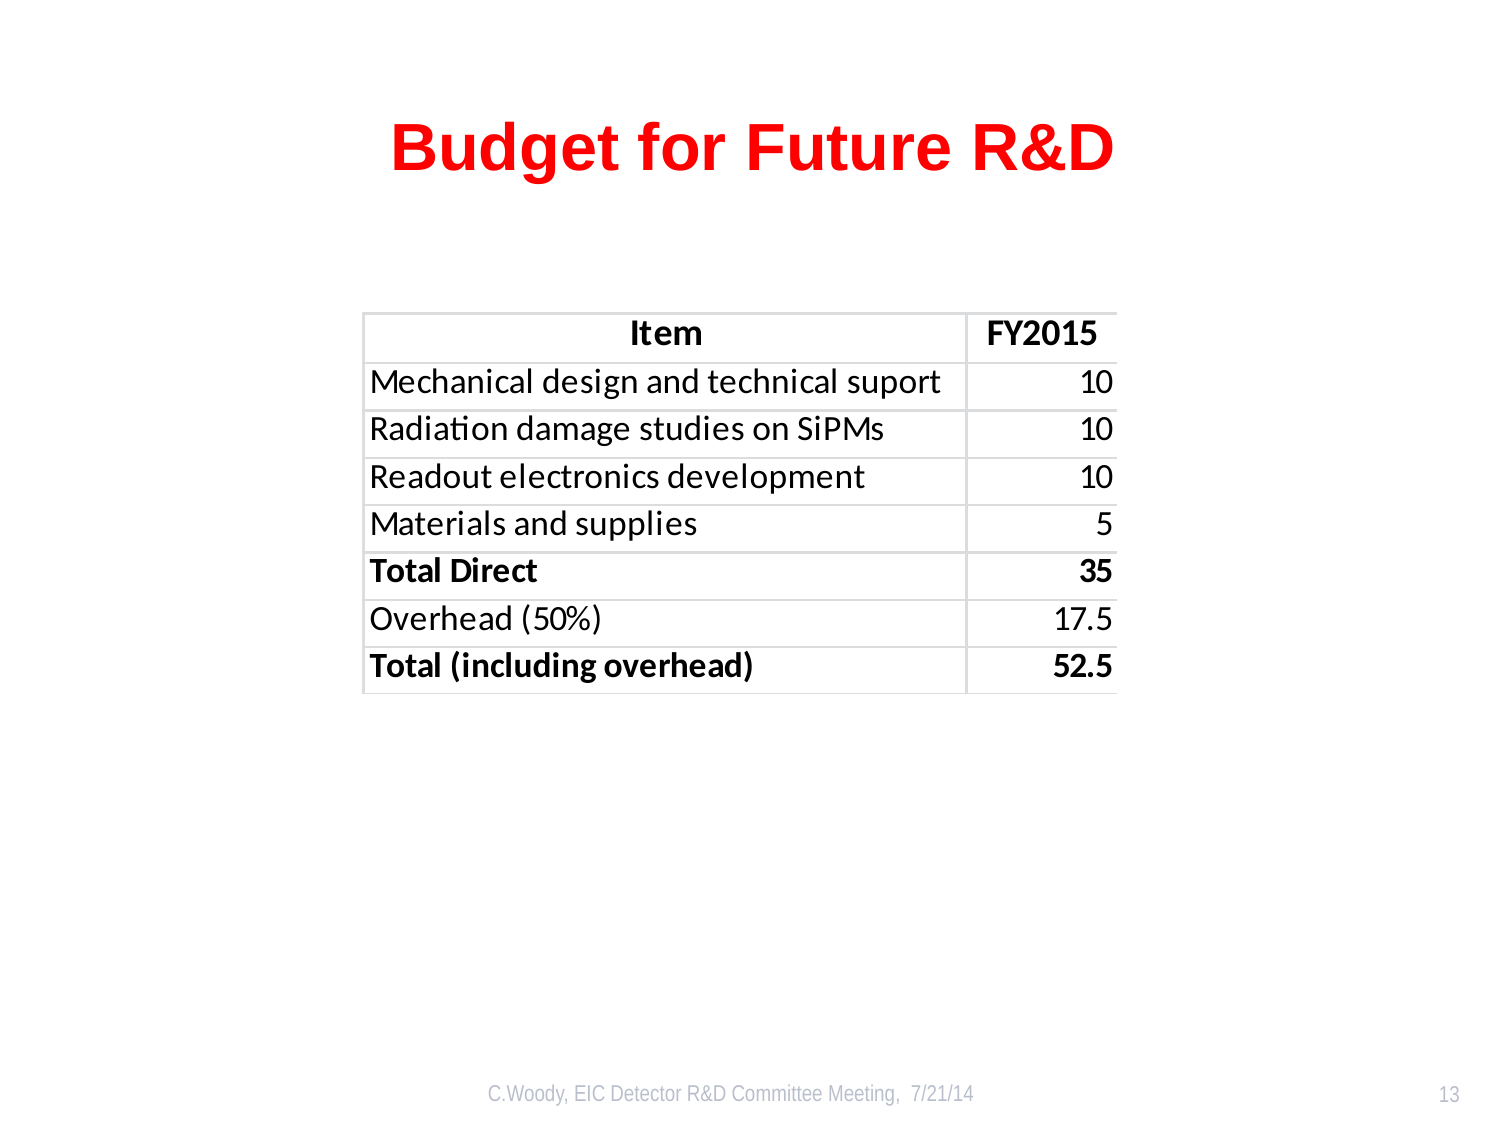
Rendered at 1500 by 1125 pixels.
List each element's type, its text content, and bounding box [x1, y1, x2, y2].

footer C.Woody, EIC Detector R&D Committee Meeting, 7/21/14 [450, 1072, 1013, 1113]
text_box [362, 312, 1120, 696]
slide_number 13 [1125, 1074, 1475, 1113]
title Budget for Future R&D [87, 99, 1438, 188]
